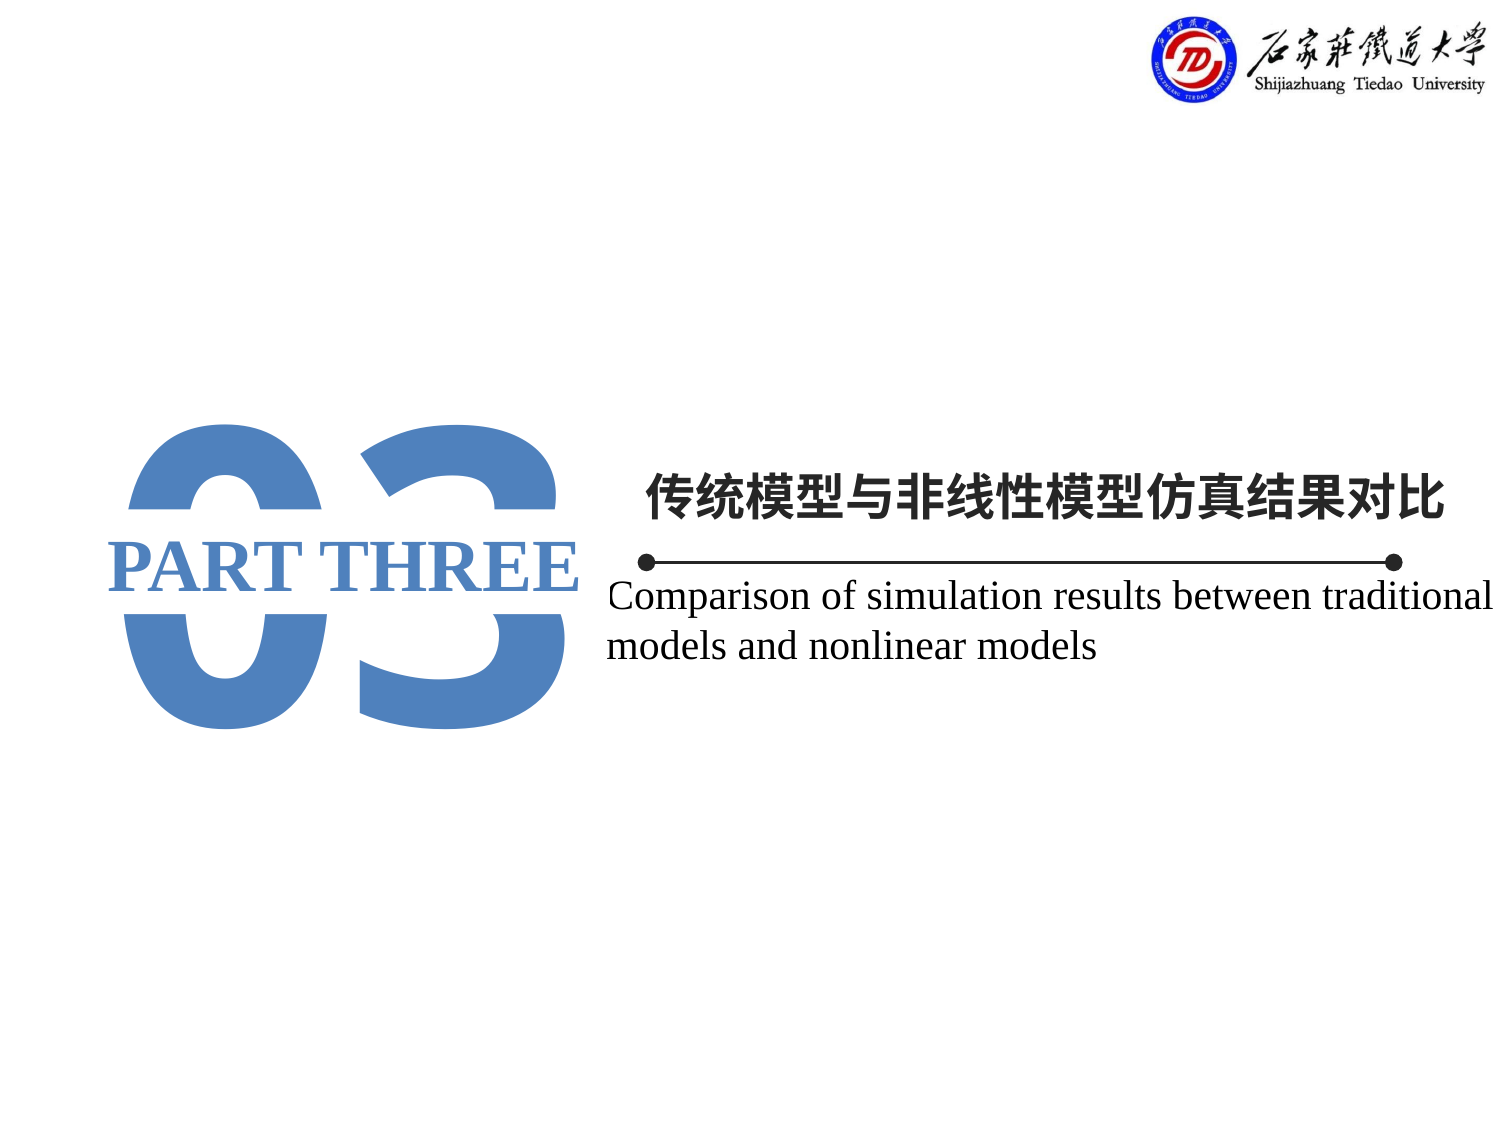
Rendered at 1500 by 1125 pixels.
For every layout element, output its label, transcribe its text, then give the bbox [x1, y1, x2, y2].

picture [1138, 0, 1500, 106]
text_box Comparison of simulation results between traditional models and nonlinear models [591, 560, 1500, 676]
text_box PART THREE [79, 509, 610, 615]
text_box 03 [0, 303, 690, 816]
text_box 传统模型与非线性模型仿真结果对比 [591, 458, 1500, 533]
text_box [637, 553, 1403, 572]
